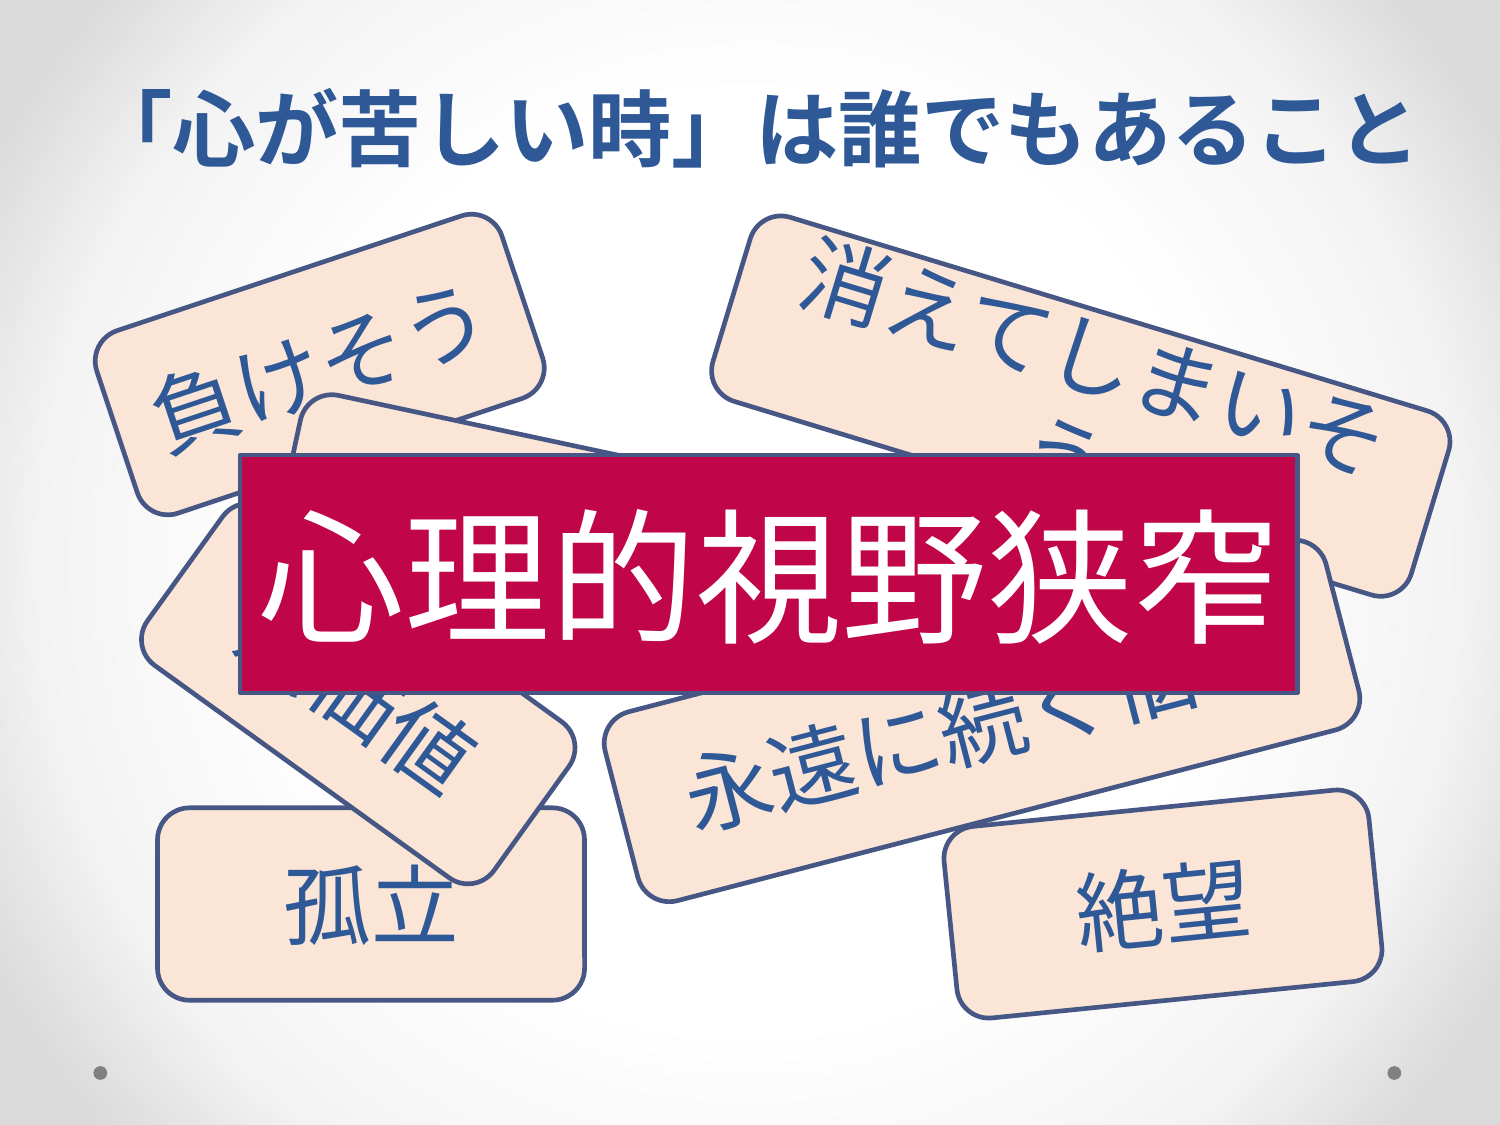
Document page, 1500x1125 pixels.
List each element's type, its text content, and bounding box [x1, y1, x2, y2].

text_box 永遠に続く悩み [601, 538, 1363, 905]
text_box 負けそう [92, 211, 547, 518]
text_box 孤立 [155, 805, 587, 1003]
text_box 無価値 [139, 502, 578, 887]
picture [0, 0, 1500, 1125]
text_box 泣きそう [290, 392, 619, 453]
text_box 絶望 [941, 787, 1385, 1021]
title 「心が苦しい時」は誰でもあること [52, 34, 1459, 185]
text_box 消えてしまいそう [709, 213, 1453, 599]
text_box 心理的視野狭窄 [238, 453, 1300, 695]
